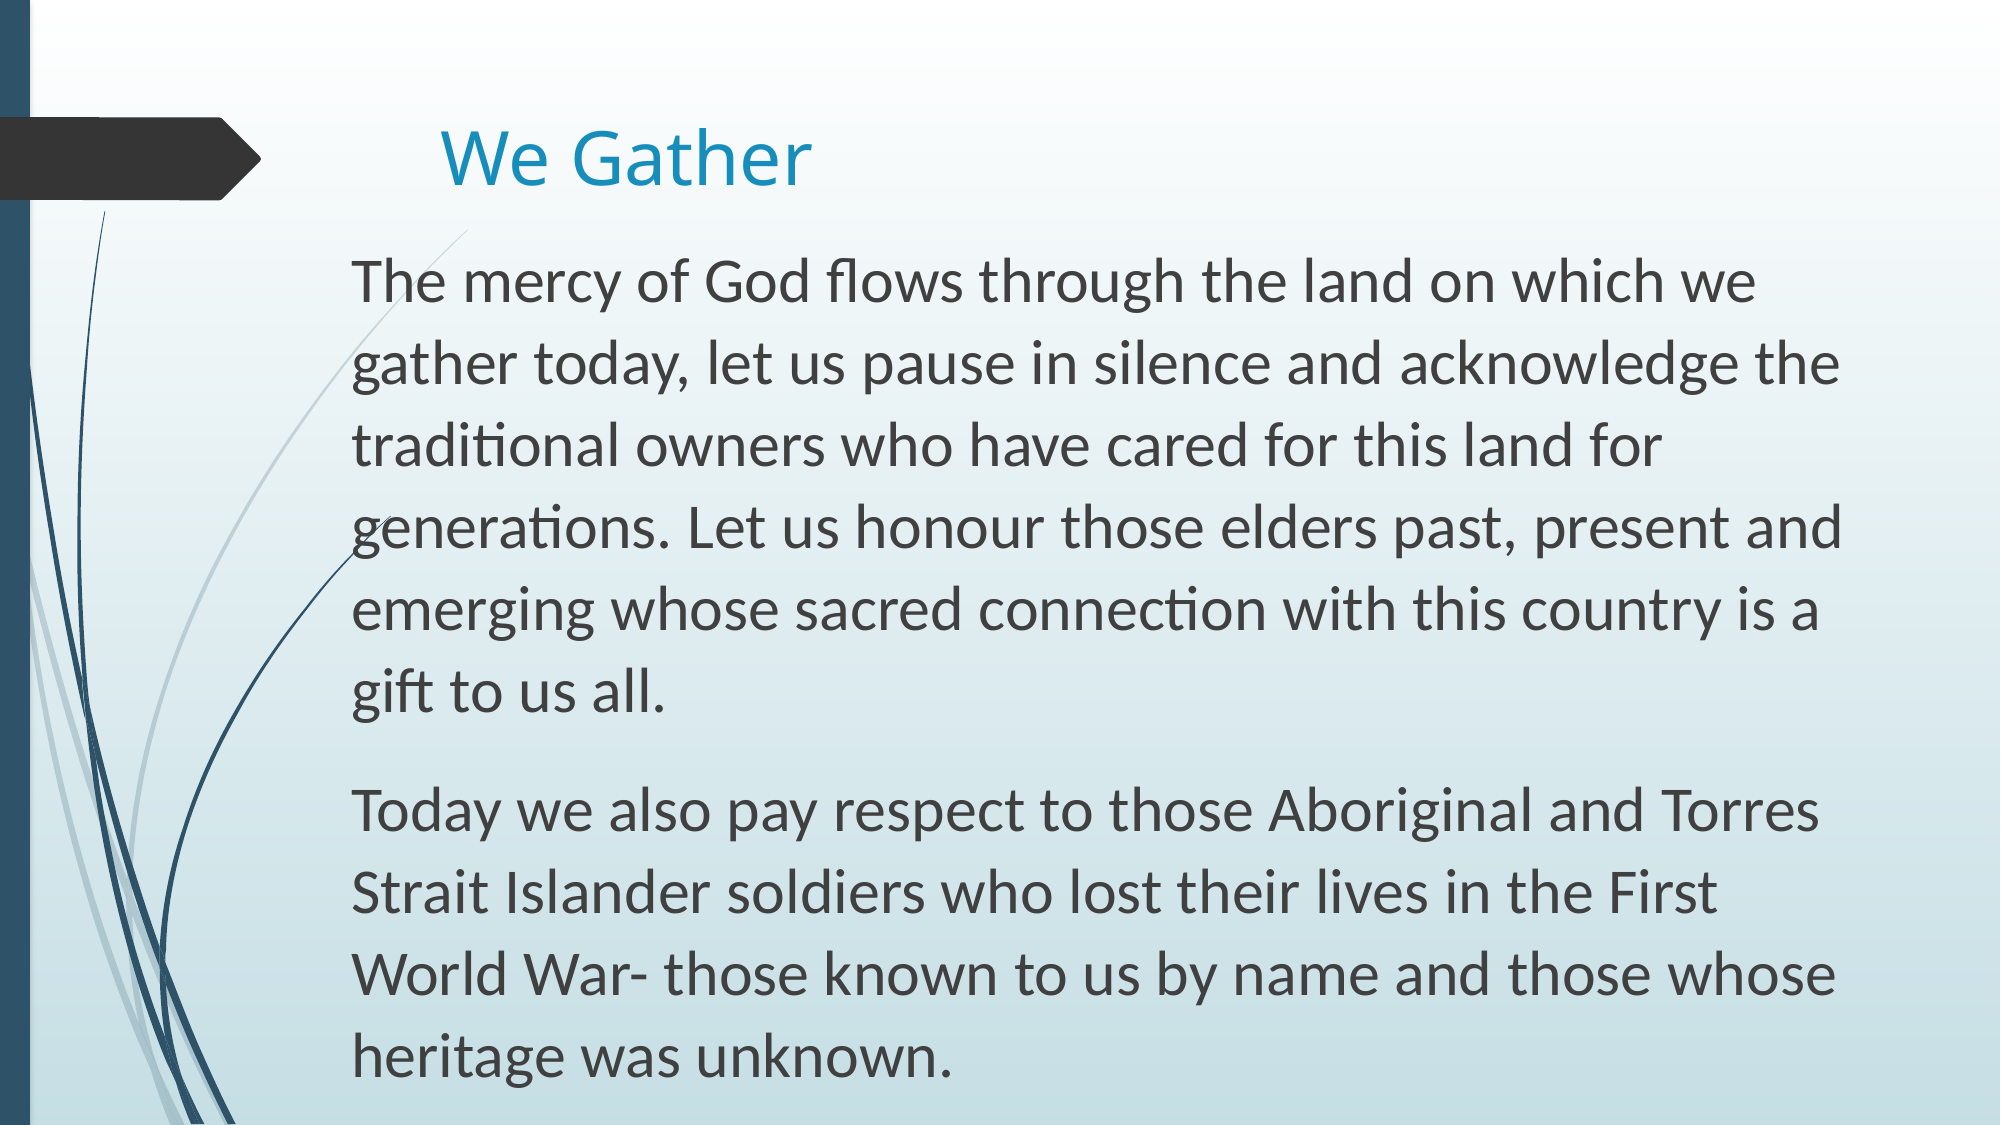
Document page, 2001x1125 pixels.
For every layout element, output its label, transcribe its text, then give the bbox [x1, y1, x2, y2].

title We Gather [425, 102, 1888, 225]
list The mercy of God flows through the land on which we gather today, let us pause in silence and acknowledge the traditional owners who have cared for this land for generations. Let us honour those elders past, present and emerging whose sacred connection with this country is a gift to us all. Today we also pay respect to those Aboriginal and Torres Strait Islander soldiers who lost their lives in the First World War- those known to us by name and those whose heritage was unknown. [336, 225, 1888, 1101]
